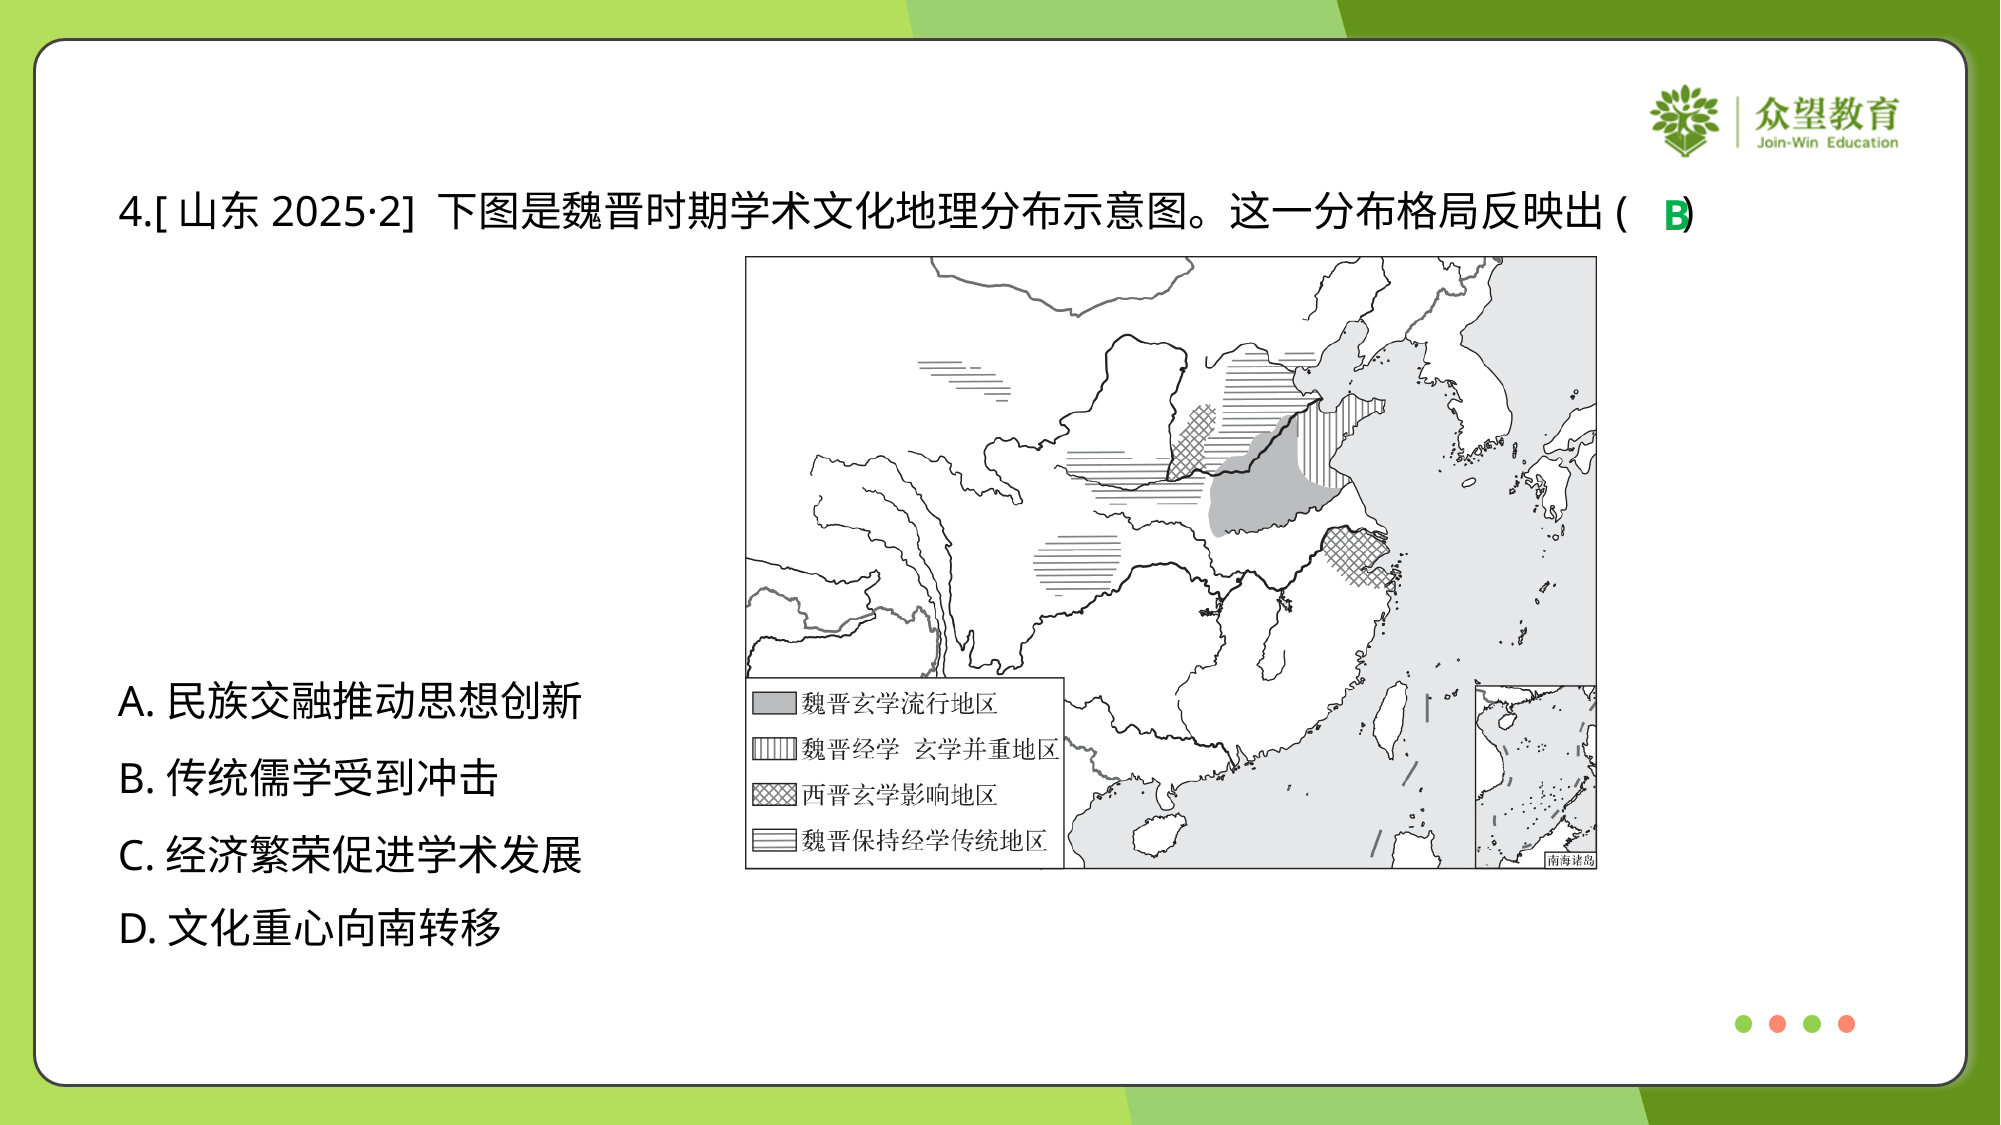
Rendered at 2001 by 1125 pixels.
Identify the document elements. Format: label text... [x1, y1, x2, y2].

text_box A.民族交融推动思想创新 B.传统儒学受到冲击 C.经济繁荣促进学术发展 D.文化重心向南转移 [117, 649, 1000, 945]
text_box 4.[山东2025·2] 下图是魏晋时期学术文化地理分布示意图。这一分布格局反映出( ) [118, 159, 1001, 298]
picture [0, 0, 2000, 1125]
text_box B [1647, 168, 1706, 233]
